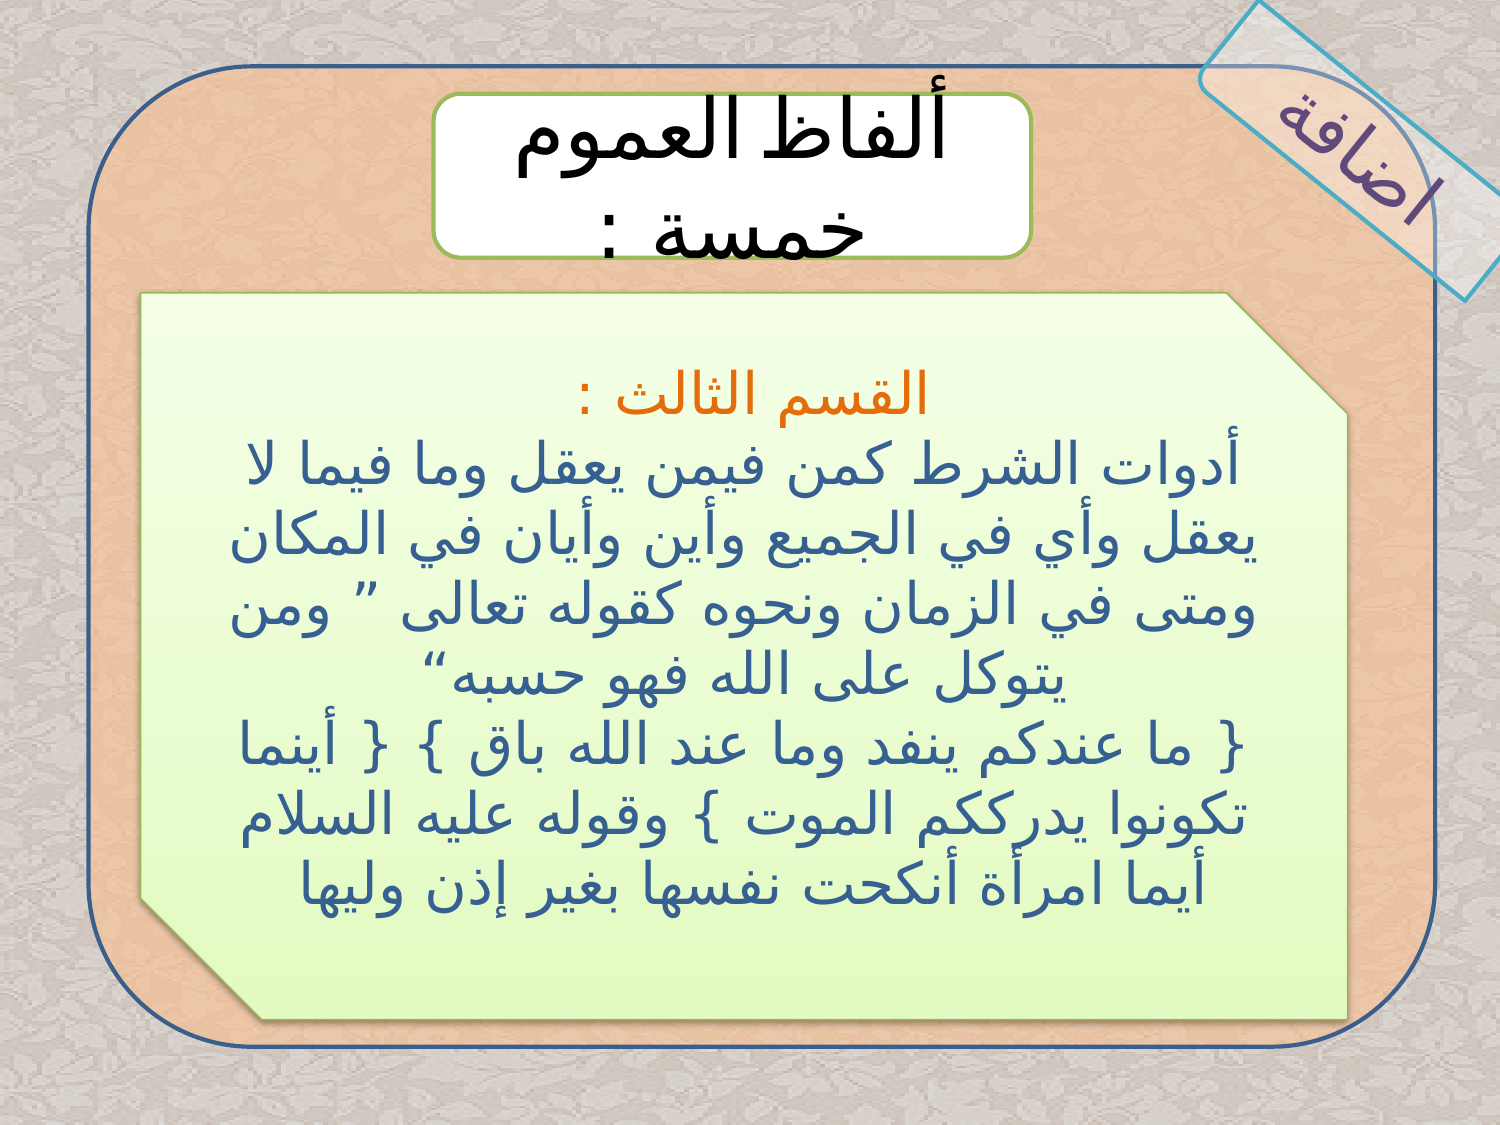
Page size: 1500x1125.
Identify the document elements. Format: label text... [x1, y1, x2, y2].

text_box القسم الثالث : أدوات الشرط كمن فيمن يعقل وما فيما لا يعقل وأي في الجميع وأين وأيان في المكان ومتى في الزمان ونحوه كقوله تعالى ” ومن يتوكل على الله فهو حسبه“ { ما عندكم ينفد وما عند الله باق } { أينما تكونوا يدرككم الموت } وقوله عليه السلام أيما امرأة أنكحت نفسها بغير إذن وليها [139, 292, 1349, 1021]
text_box اضافة [1197, 0, 1500, 304]
text_box ألفاظ العموم خمسة : [431, 91, 1034, 260]
text_box [86, 64, 1438, 1049]
